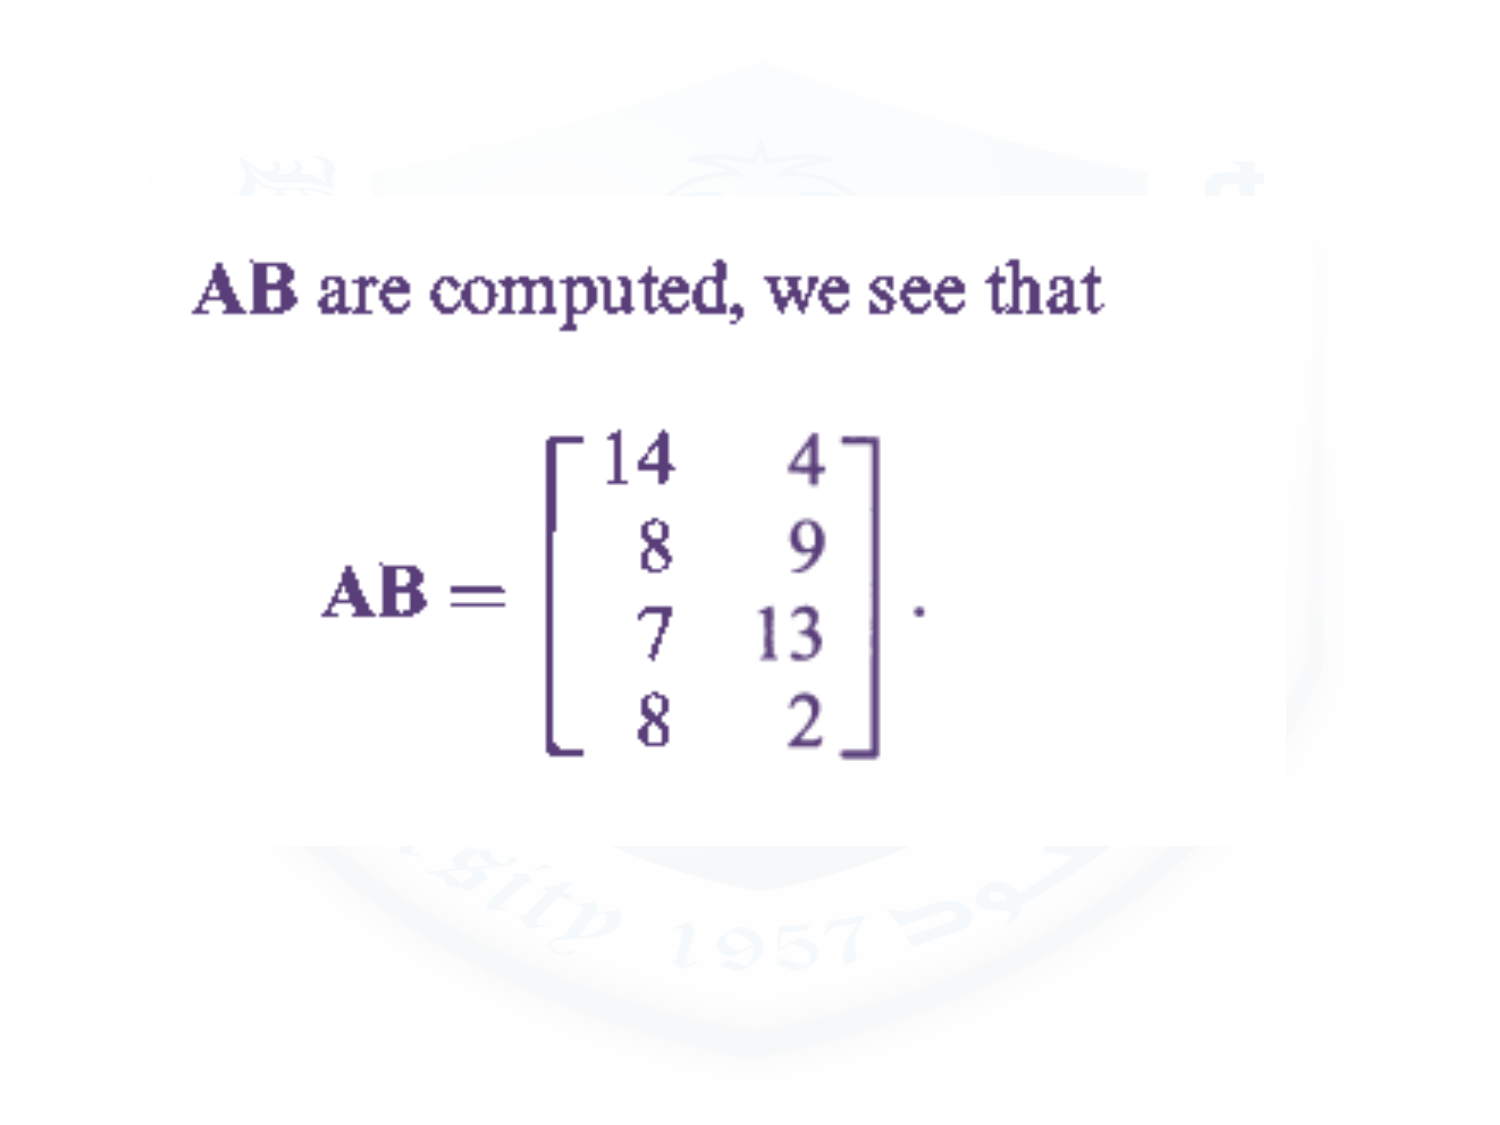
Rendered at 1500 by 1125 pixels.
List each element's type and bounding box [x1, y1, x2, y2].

picture [57, 196, 1287, 847]
